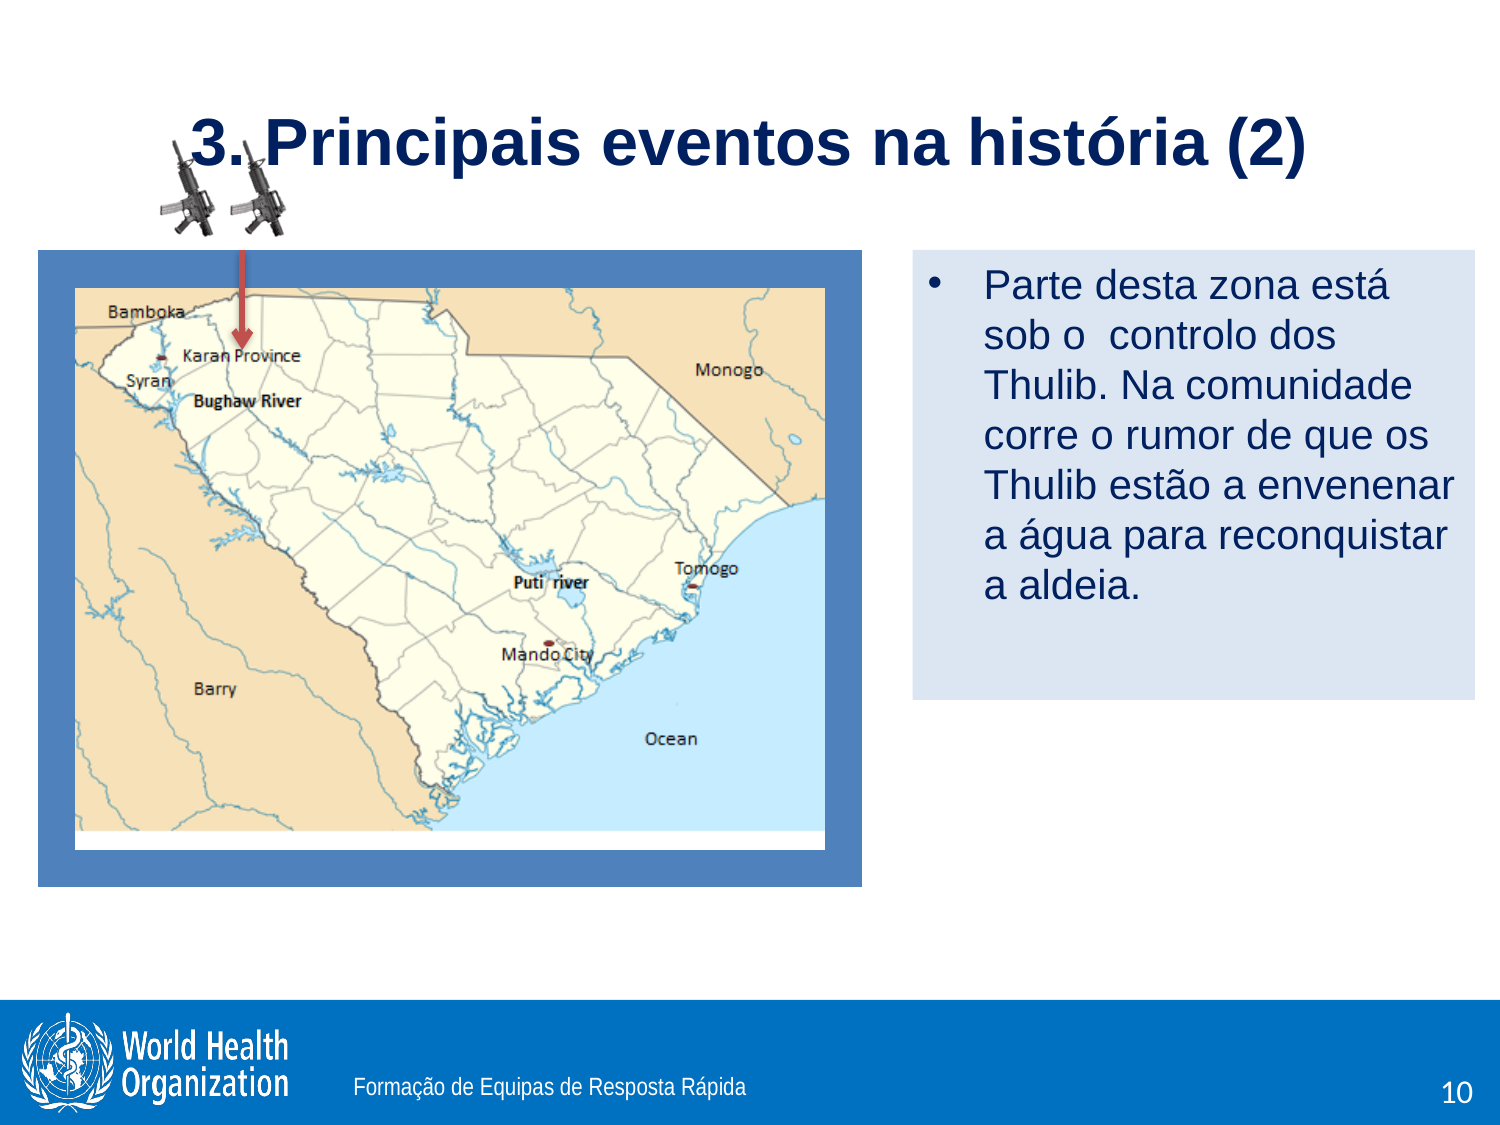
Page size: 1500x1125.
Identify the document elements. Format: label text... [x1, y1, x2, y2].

picture [21, 1012, 288, 1113]
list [74, 287, 826, 851]
picture [119, 119, 319, 264]
title 3. Principais eventos na história (2) [75, 45, 1425, 233]
text_box Parte desta zona está sob o controlo dos Thulib. Na comunidade corre o rumor de que os Thulib estão a envenenar a água para reconquistar a aldeia. [912, 249, 1475, 700]
